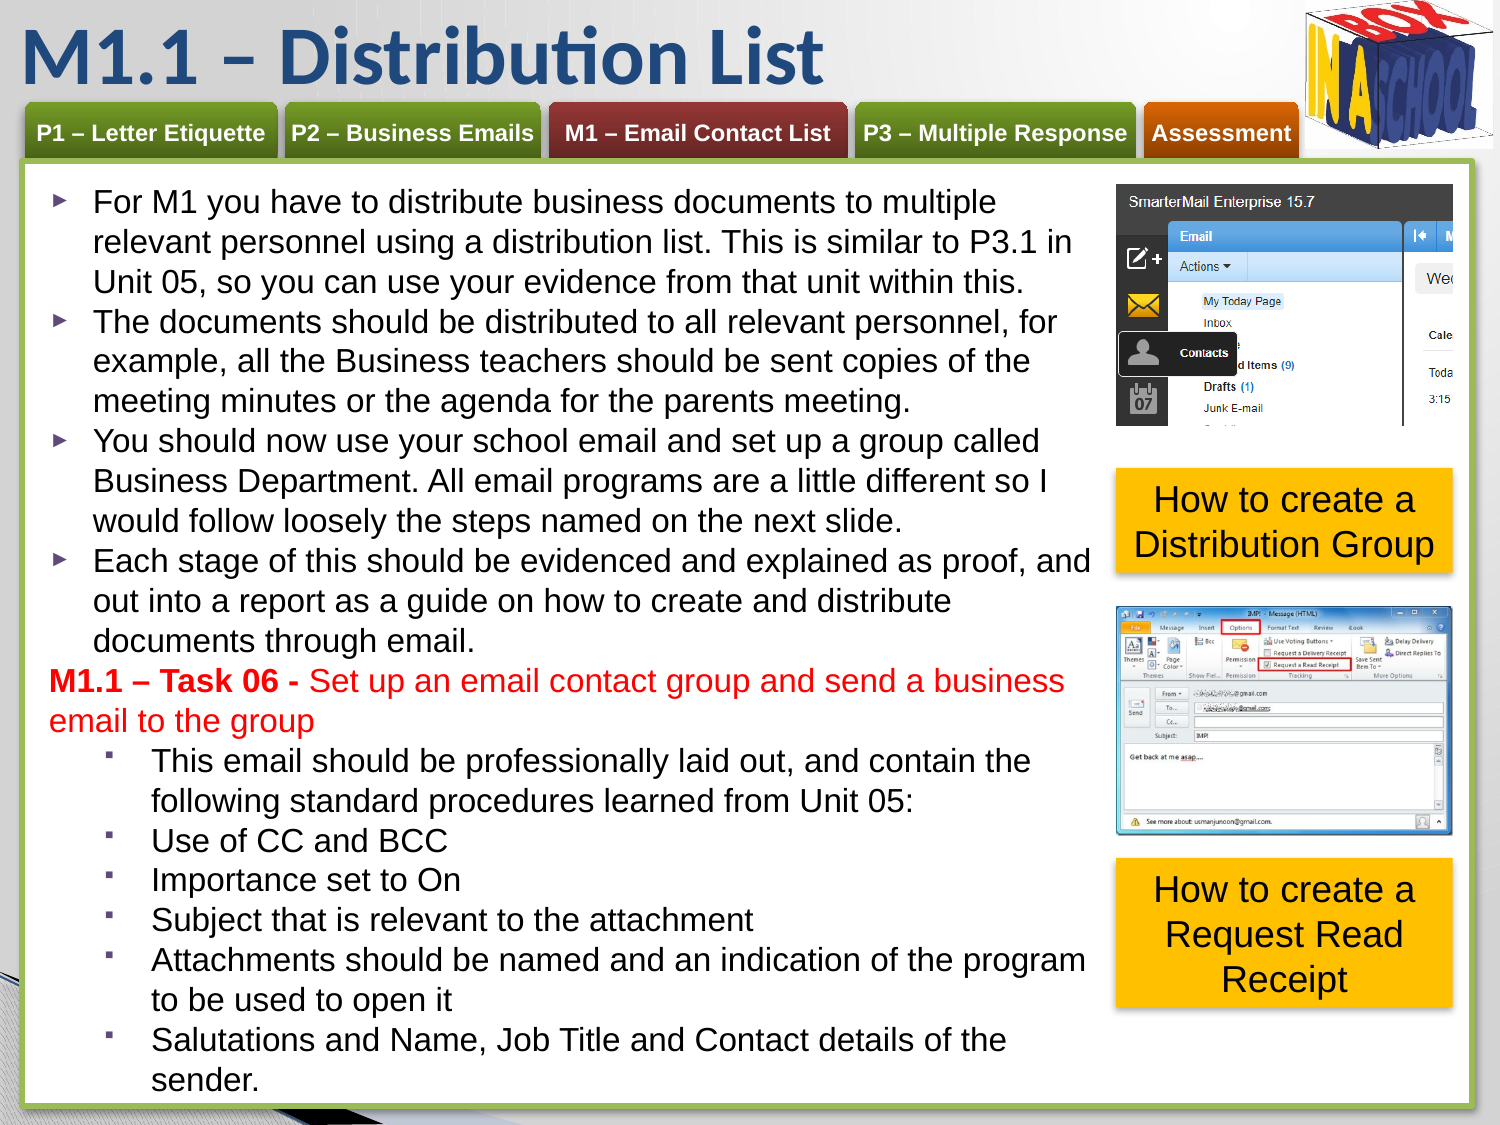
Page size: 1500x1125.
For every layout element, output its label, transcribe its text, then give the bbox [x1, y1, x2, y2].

title M1.1 – Distribution List [5, 0, 1270, 102]
picture [1115, 606, 1453, 837]
picture [281, 1114, 303, 1125]
text_box For M1 you have to distribute business documents to multiple relevant personnel using a distribution list. This is similar to P3.1 in Unit 05, so you can use your evidence from that unit within this. The documents should be distributed to all relevant personnel, for example, all the Business teachers should be sent copies of the meeting minutes or the agenda for the parents meeting. You should now use your school email and set up a group called Business Department. All email programs are a little different so I would follow loosely the steps named on the next slide. Each stage of this should be evidenced and explained as proof, and out into a report as a guide on how to create and distribute documents through email. M1.1 – Task 06 - Set up an email contact group and send a business email to the group This email should be professionally laid out, and contain the following standard procedures learned from Unit 05: Use of CC and BCC Importance set to On Subject that is relevant to the attachment Attachments should be named and an indication of the program to be used to open it Salutations and Name, Job Title and Contact details of the sender. [34, 172, 1117, 1106]
picture [1305, 0, 1494, 149]
picture [1115, 184, 1453, 426]
text_box How to create a Request Read Receipt [1116, 857, 1453, 1008]
text_box How to create a Distribution Group [1116, 467, 1453, 573]
